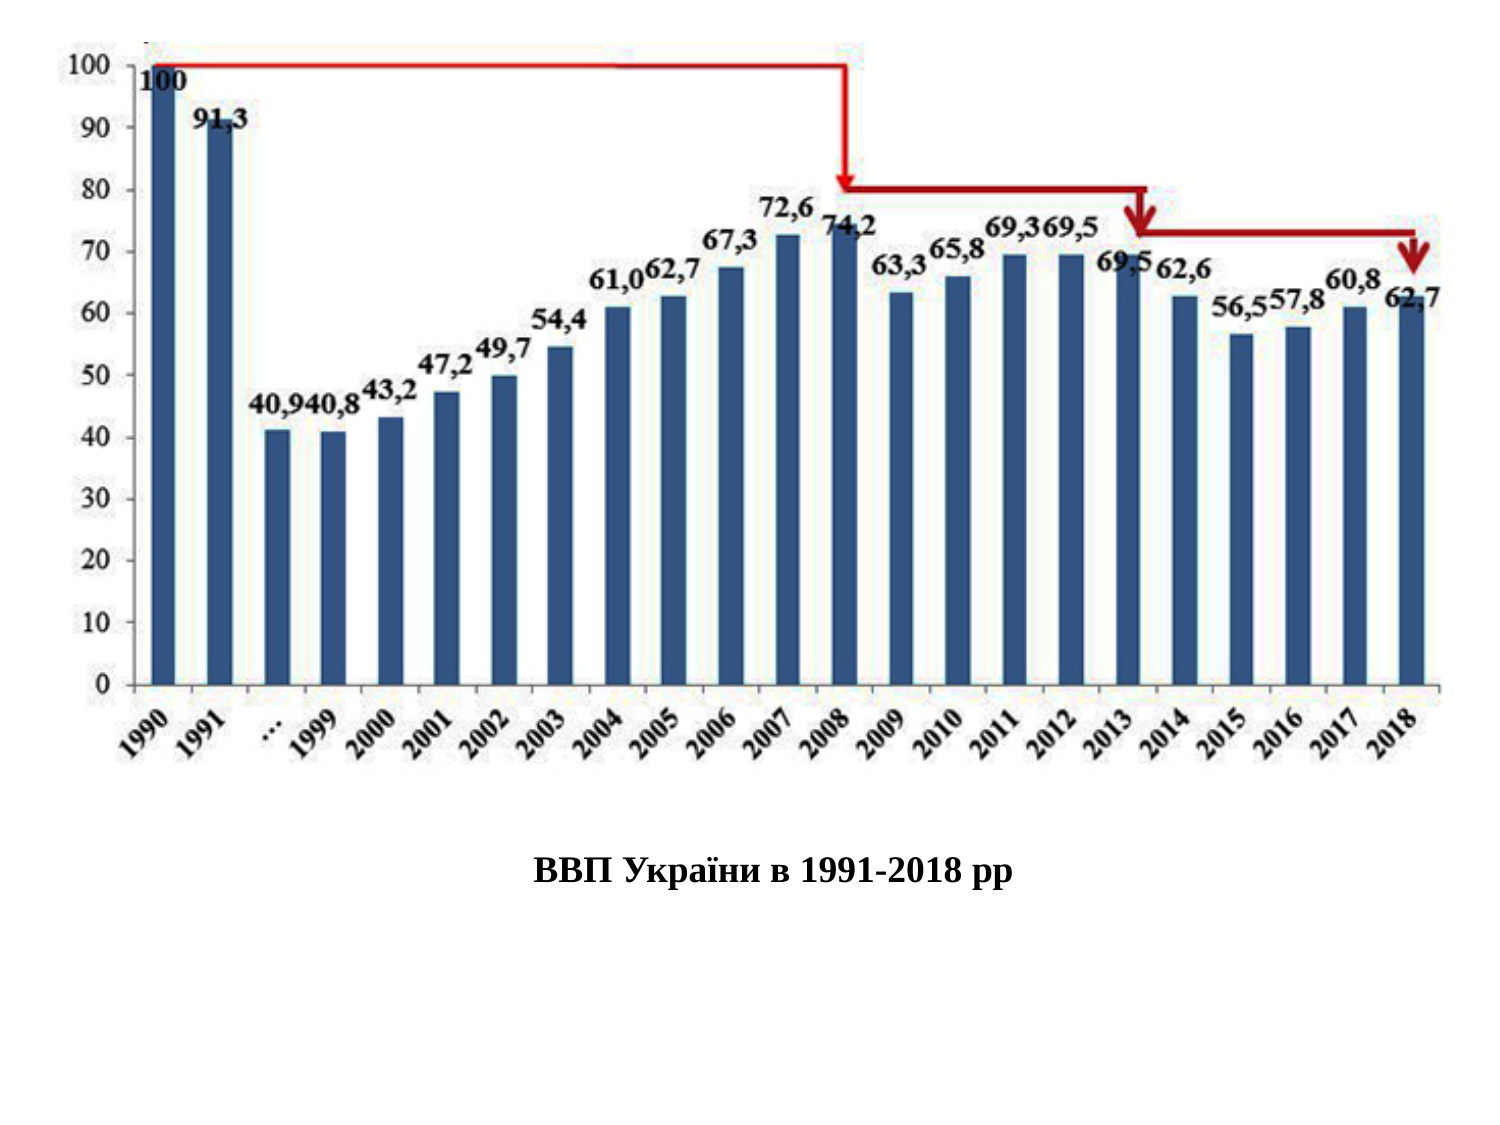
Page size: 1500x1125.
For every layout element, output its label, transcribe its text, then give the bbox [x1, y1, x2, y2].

text_box ВВП України в 1991-2018 рр [112, 837, 1435, 898]
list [52, 42, 1459, 777]
